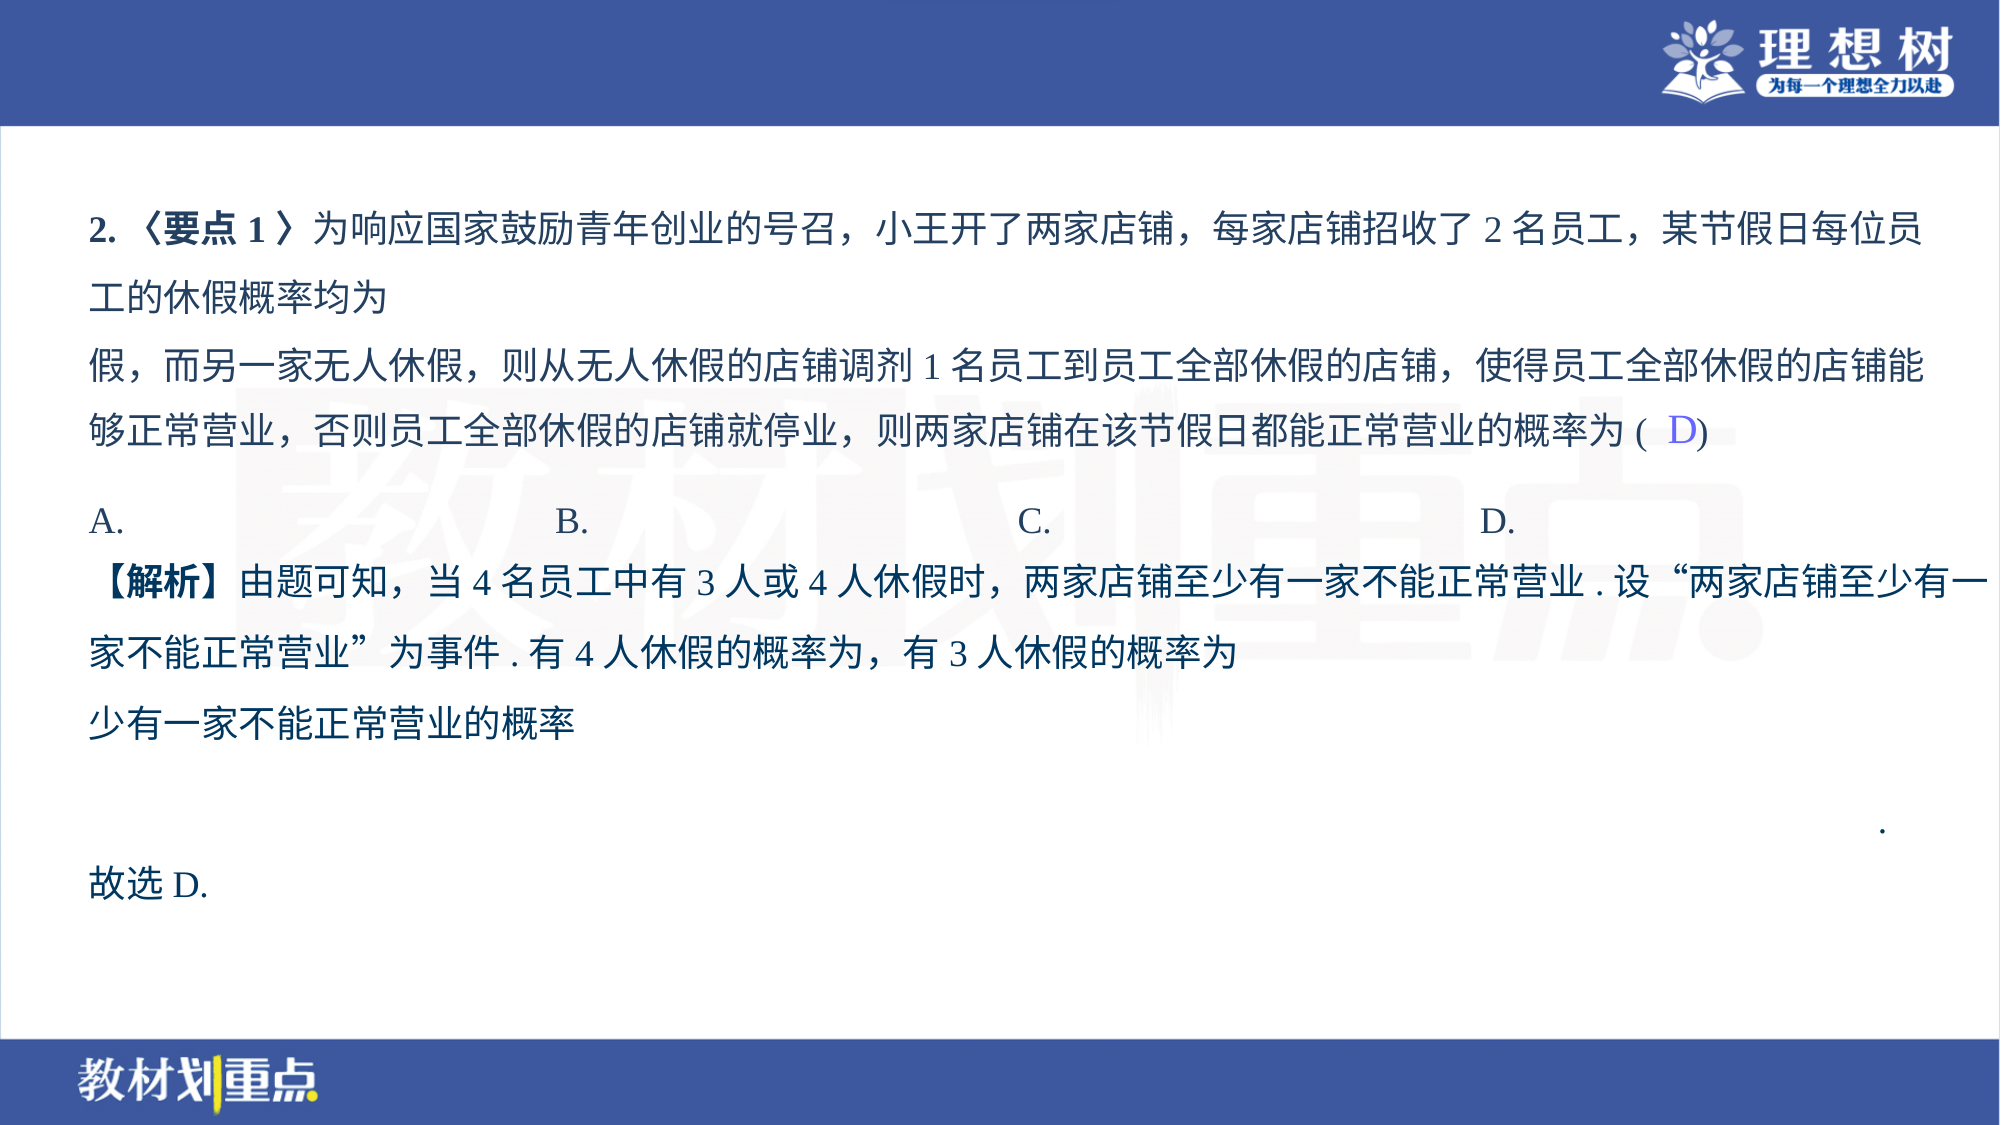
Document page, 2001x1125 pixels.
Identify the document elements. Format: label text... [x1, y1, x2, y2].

text_box D [1652, 399, 1713, 450]
picture [0, 0, 2000, 1125]
